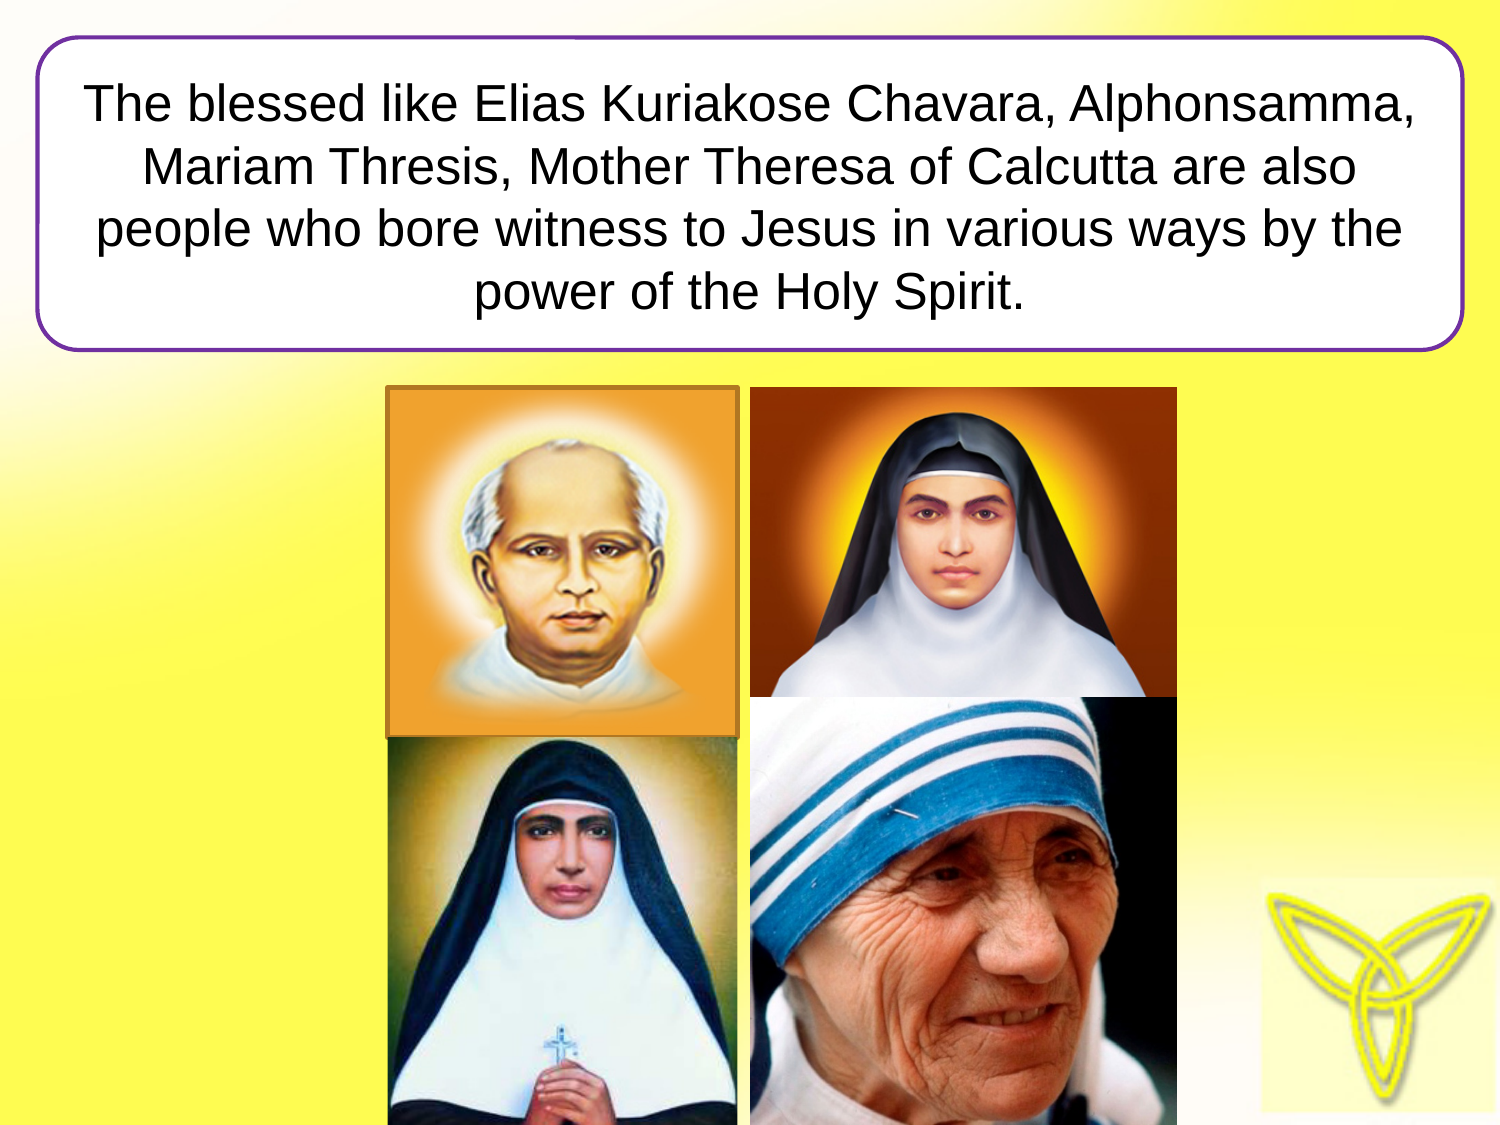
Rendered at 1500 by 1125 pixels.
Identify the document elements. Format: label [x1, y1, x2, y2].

picture [0, 0, 1500, 1125]
text_box [749, 387, 1178, 1125]
text_box [387, 387, 738, 1125]
